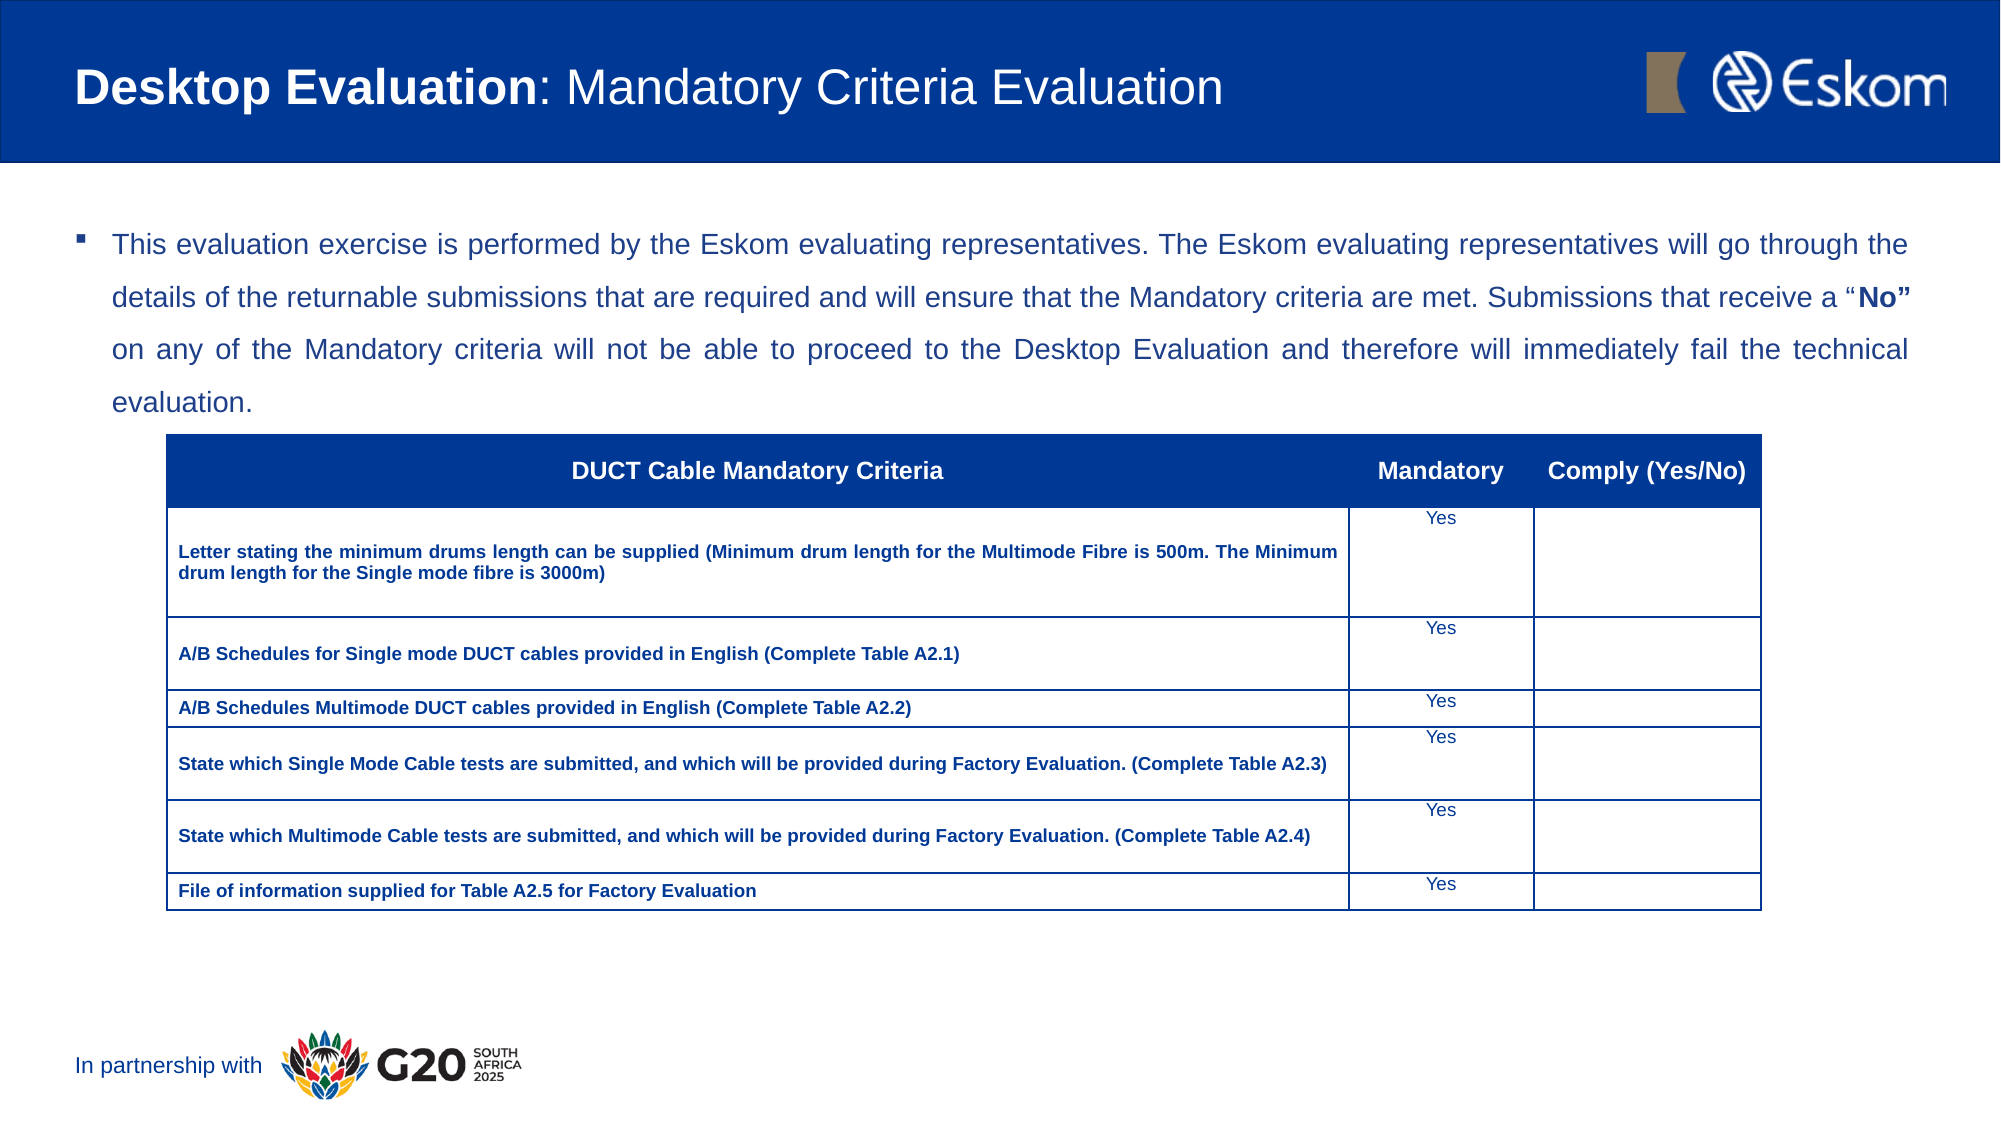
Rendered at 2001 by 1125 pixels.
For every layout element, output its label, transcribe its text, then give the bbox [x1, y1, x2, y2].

table_cell [1535, 618, 1760, 689]
table_cell [1535, 728, 1760, 799]
table_cell Letter stating the minimum drums length can be supplied (Minimum drum length for the Multimode Fibre is 500m. The Minimum drum length for the Single mode fibre is 3000m) [168, 508, 1348, 616]
table_header Comply (Yes/No) [1535, 435, 1760, 507]
table_cell Yes [1350, 801, 1533, 872]
table_cell A/B Schedules for Single mode DUCT cables provided in English (Complete Table A2.1) [168, 618, 1348, 689]
table_header Mandatory [1350, 435, 1533, 507]
picture [280, 1029, 526, 1100]
table_cell Yes [1350, 874, 1533, 909]
table_header DUCT Cable Mandatory Criteria [168, 435, 1348, 507]
table_cell State which Single Mode Cable tests are submitted, and which will be provided during Factory Evaluation. (Complete Table A2.3) [168, 728, 1348, 799]
title Desktop Evaluation: Mandatory Criteria Evaluation [59, 33, 1620, 143]
table_cell [1535, 801, 1760, 872]
table_cell [1535, 691, 1760, 726]
table_cell Yes [1350, 508, 1533, 616]
list This evaluation exercise is performed by the Eskom evaluating representatives. The Eskom evaluating representatives will go through the details of the returnable submissions that are required and will ensure that the Mandatory criteria are met. Submissions that receive a “No” on any of the Mandatory criteria will not be able to proceed to the Desktop Evaluation and therefore will immediately fail the technical evaluation. [59, 200, 1927, 998]
table_cell Yes [1350, 691, 1533, 726]
table_cell [1535, 874, 1760, 909]
table_cell [1535, 508, 1760, 616]
table_cell A/B Schedules Multimode DUCT cables provided in English (Complete Table A2.2) [168, 691, 1348, 726]
table_cell Yes [1350, 728, 1533, 799]
table_cell File of information supplied for Table A2.5 for Factory Evaluation [168, 874, 1348, 909]
table_cell Yes [1350, 618, 1533, 689]
table_cell State which Multimode Cable tests are submitted, and which will be provided during Factory Evaluation. (Complete Table A2.4) [168, 801, 1348, 872]
